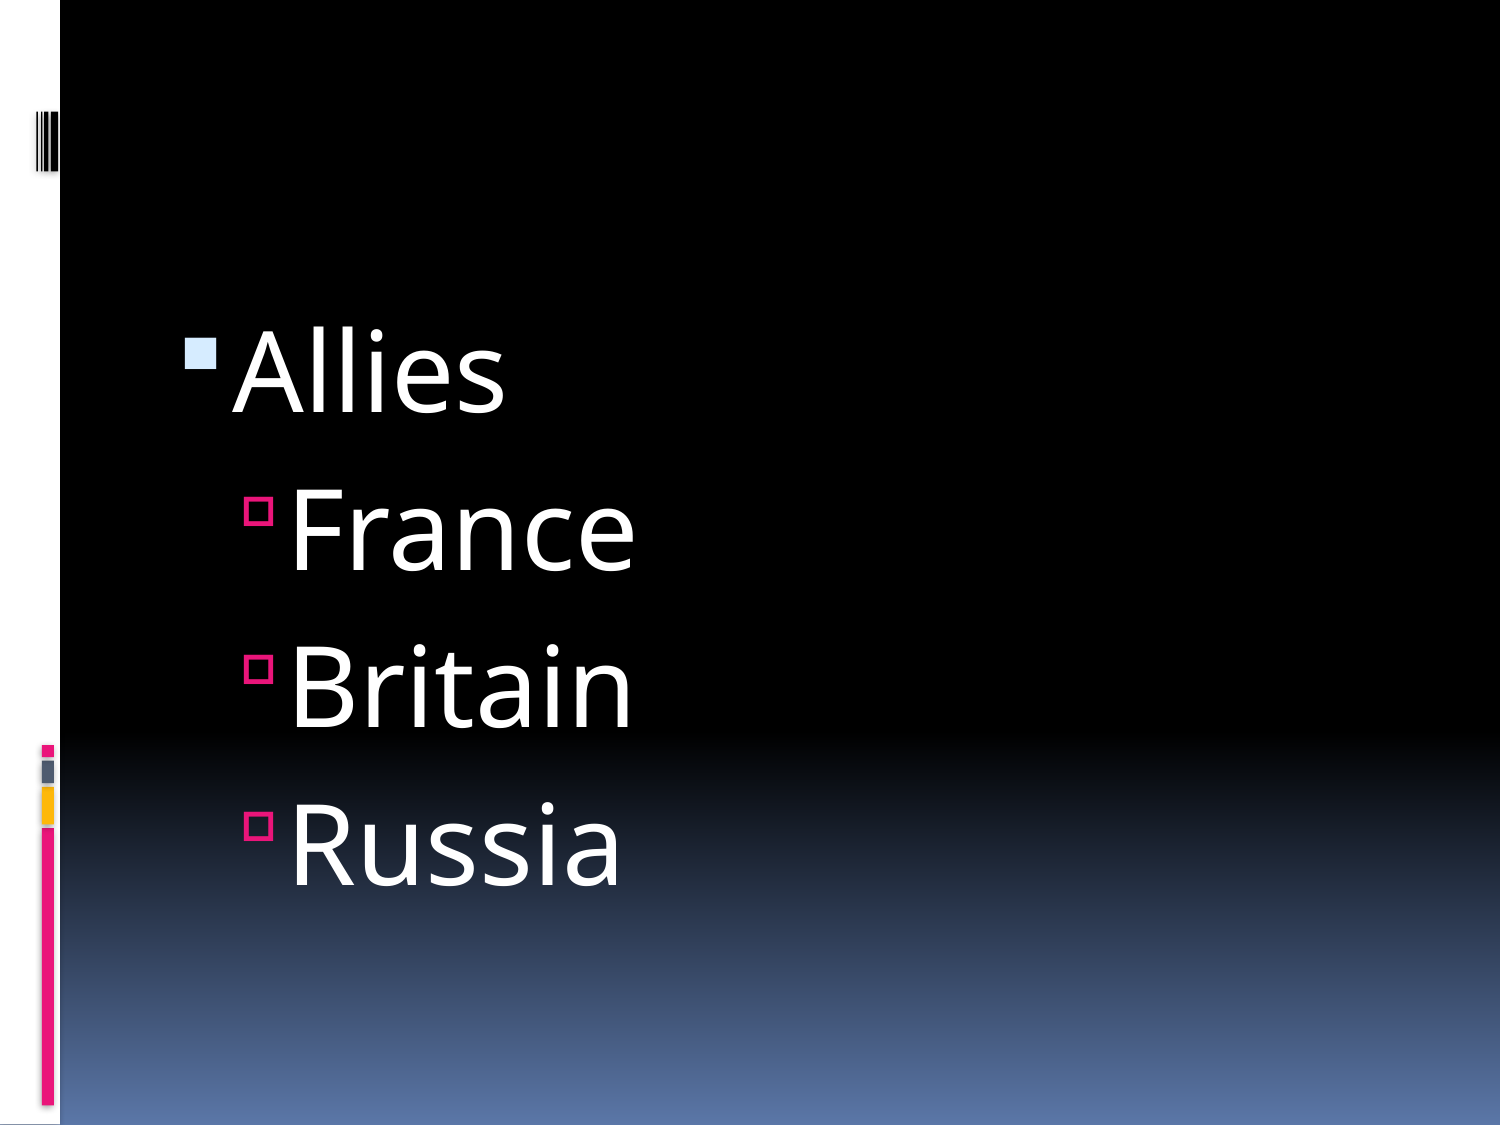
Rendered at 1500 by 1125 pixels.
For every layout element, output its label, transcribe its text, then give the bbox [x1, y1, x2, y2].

list Allies France Britain Russia [150, 292, 1425, 1043]
